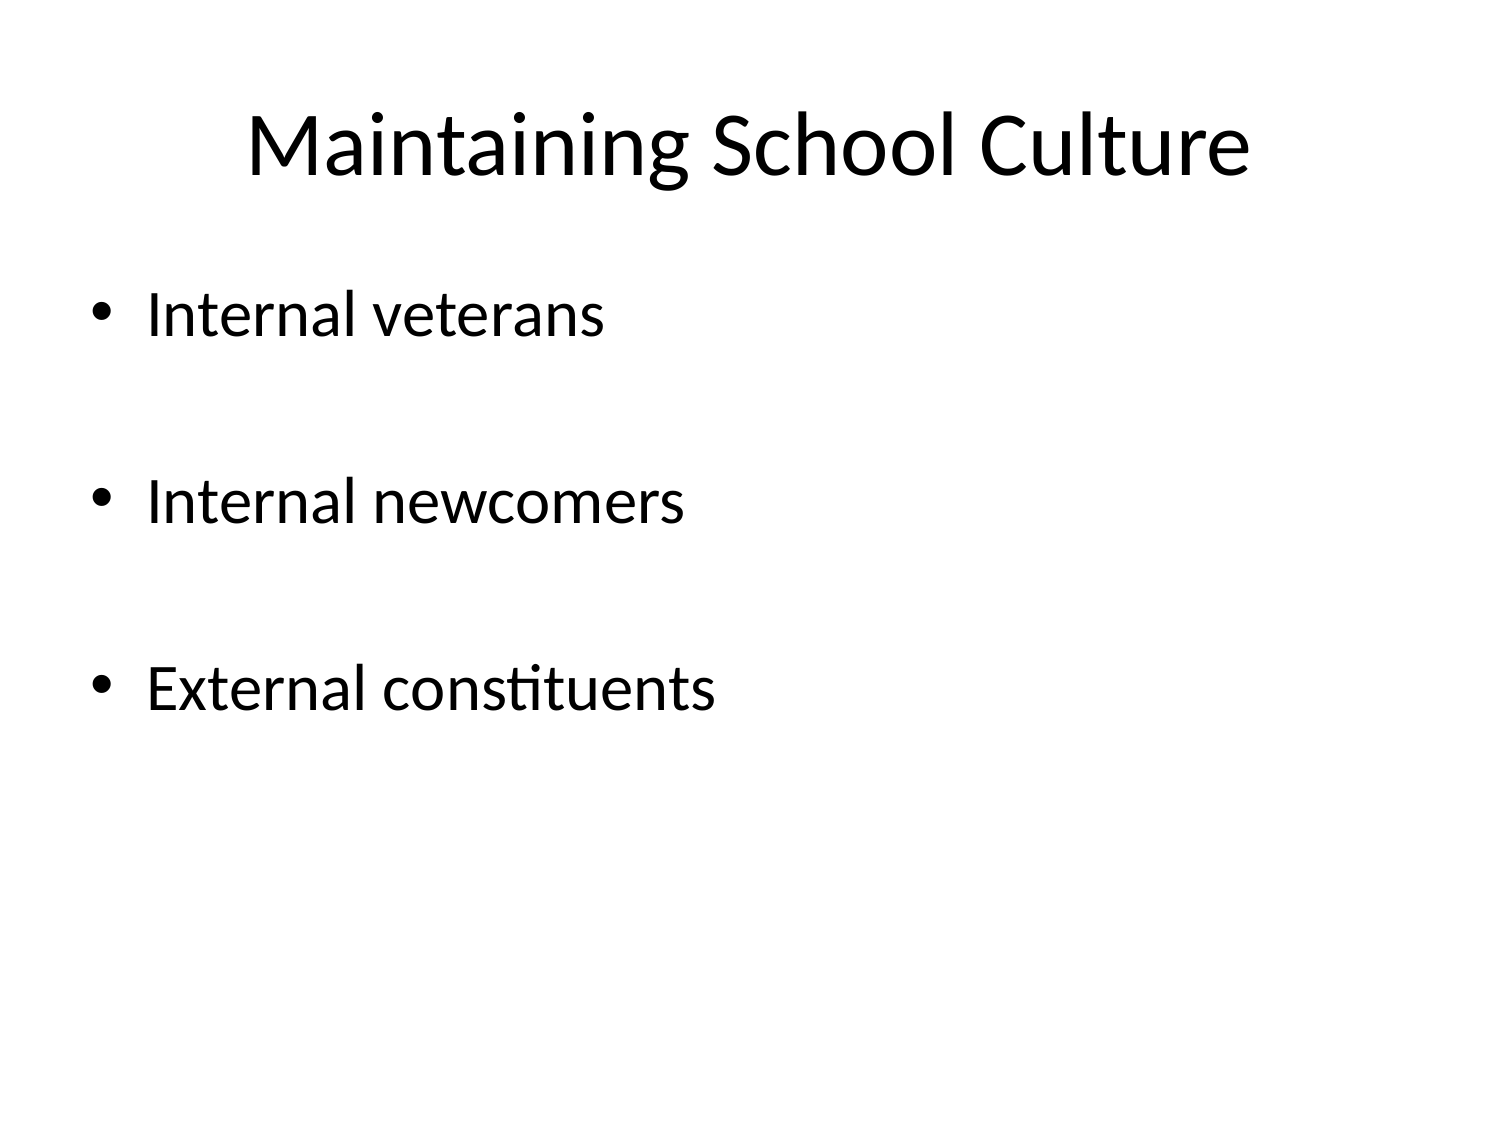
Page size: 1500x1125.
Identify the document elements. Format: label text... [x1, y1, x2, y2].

title Maintaining School Culture [75, 45, 1425, 233]
list Internal veterans Internal newcomers External constituents [75, 262, 1425, 1005]
